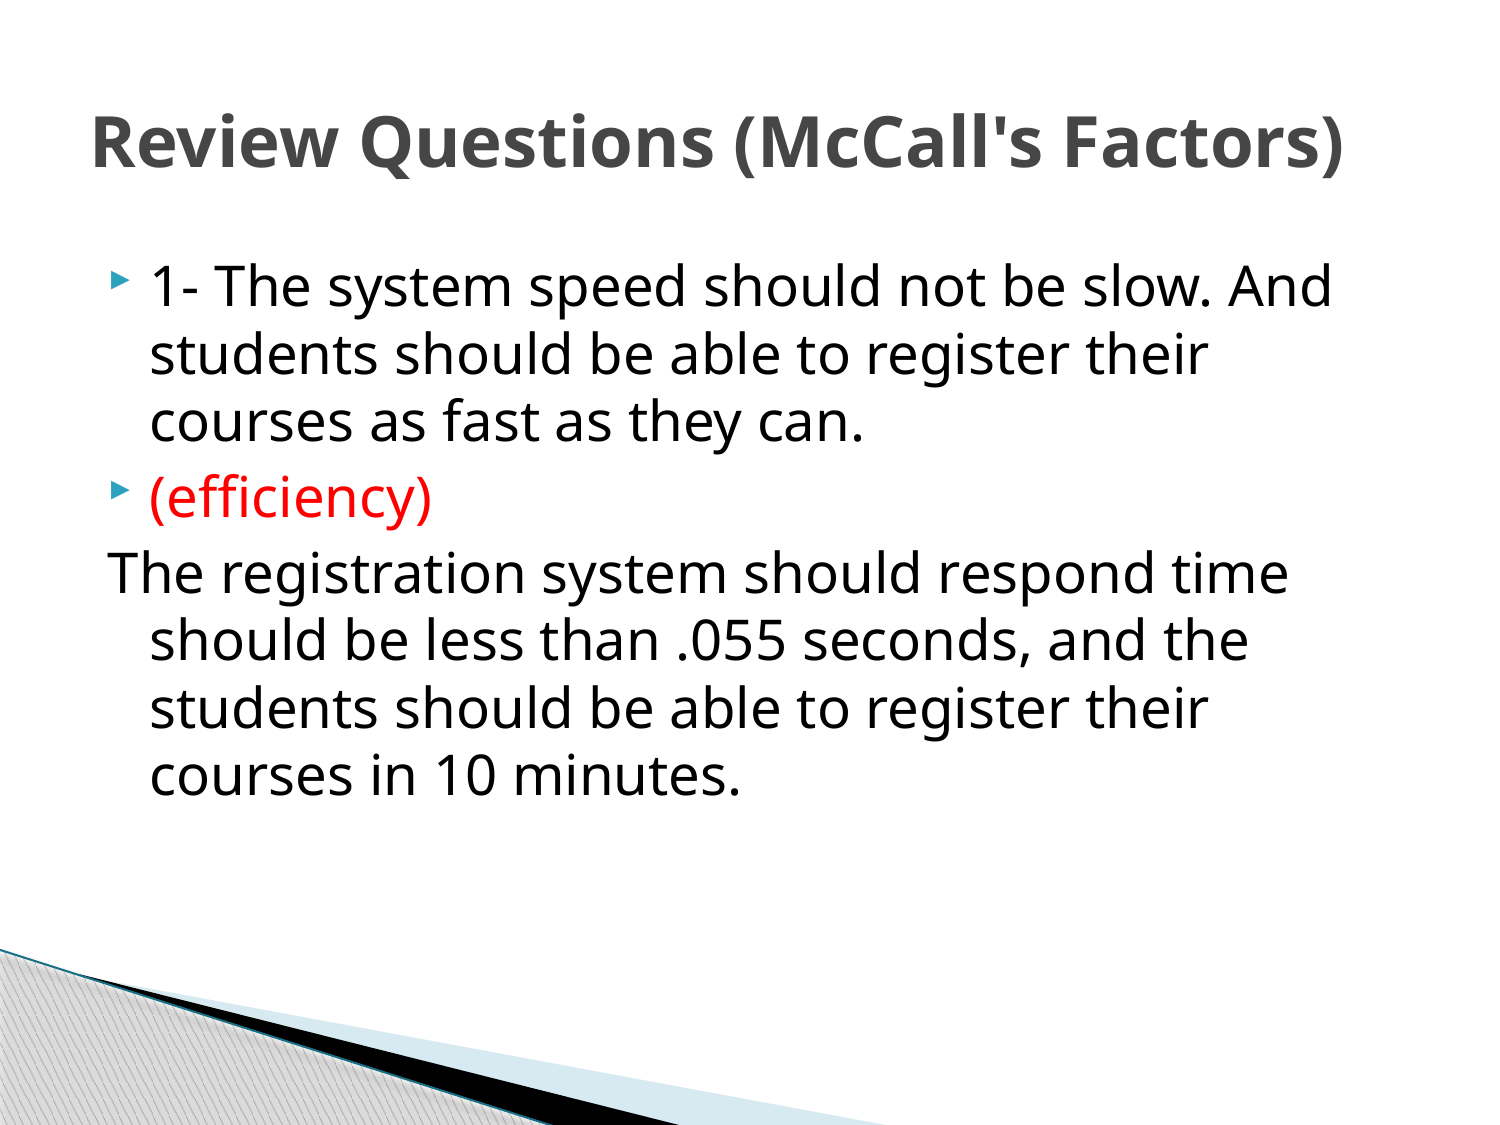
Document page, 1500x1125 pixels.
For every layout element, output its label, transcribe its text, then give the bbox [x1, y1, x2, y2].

list 1- The system speed should not be slow. And students should be able to register their courses as fast as they can. (efficiency) The registration system should respond time should be less than .055 seconds, and the students should be able to register their courses in 10 minutes. [74, 242, 1426, 986]
title Review Questions (McCall's Factors) [75, 45, 1425, 233]
